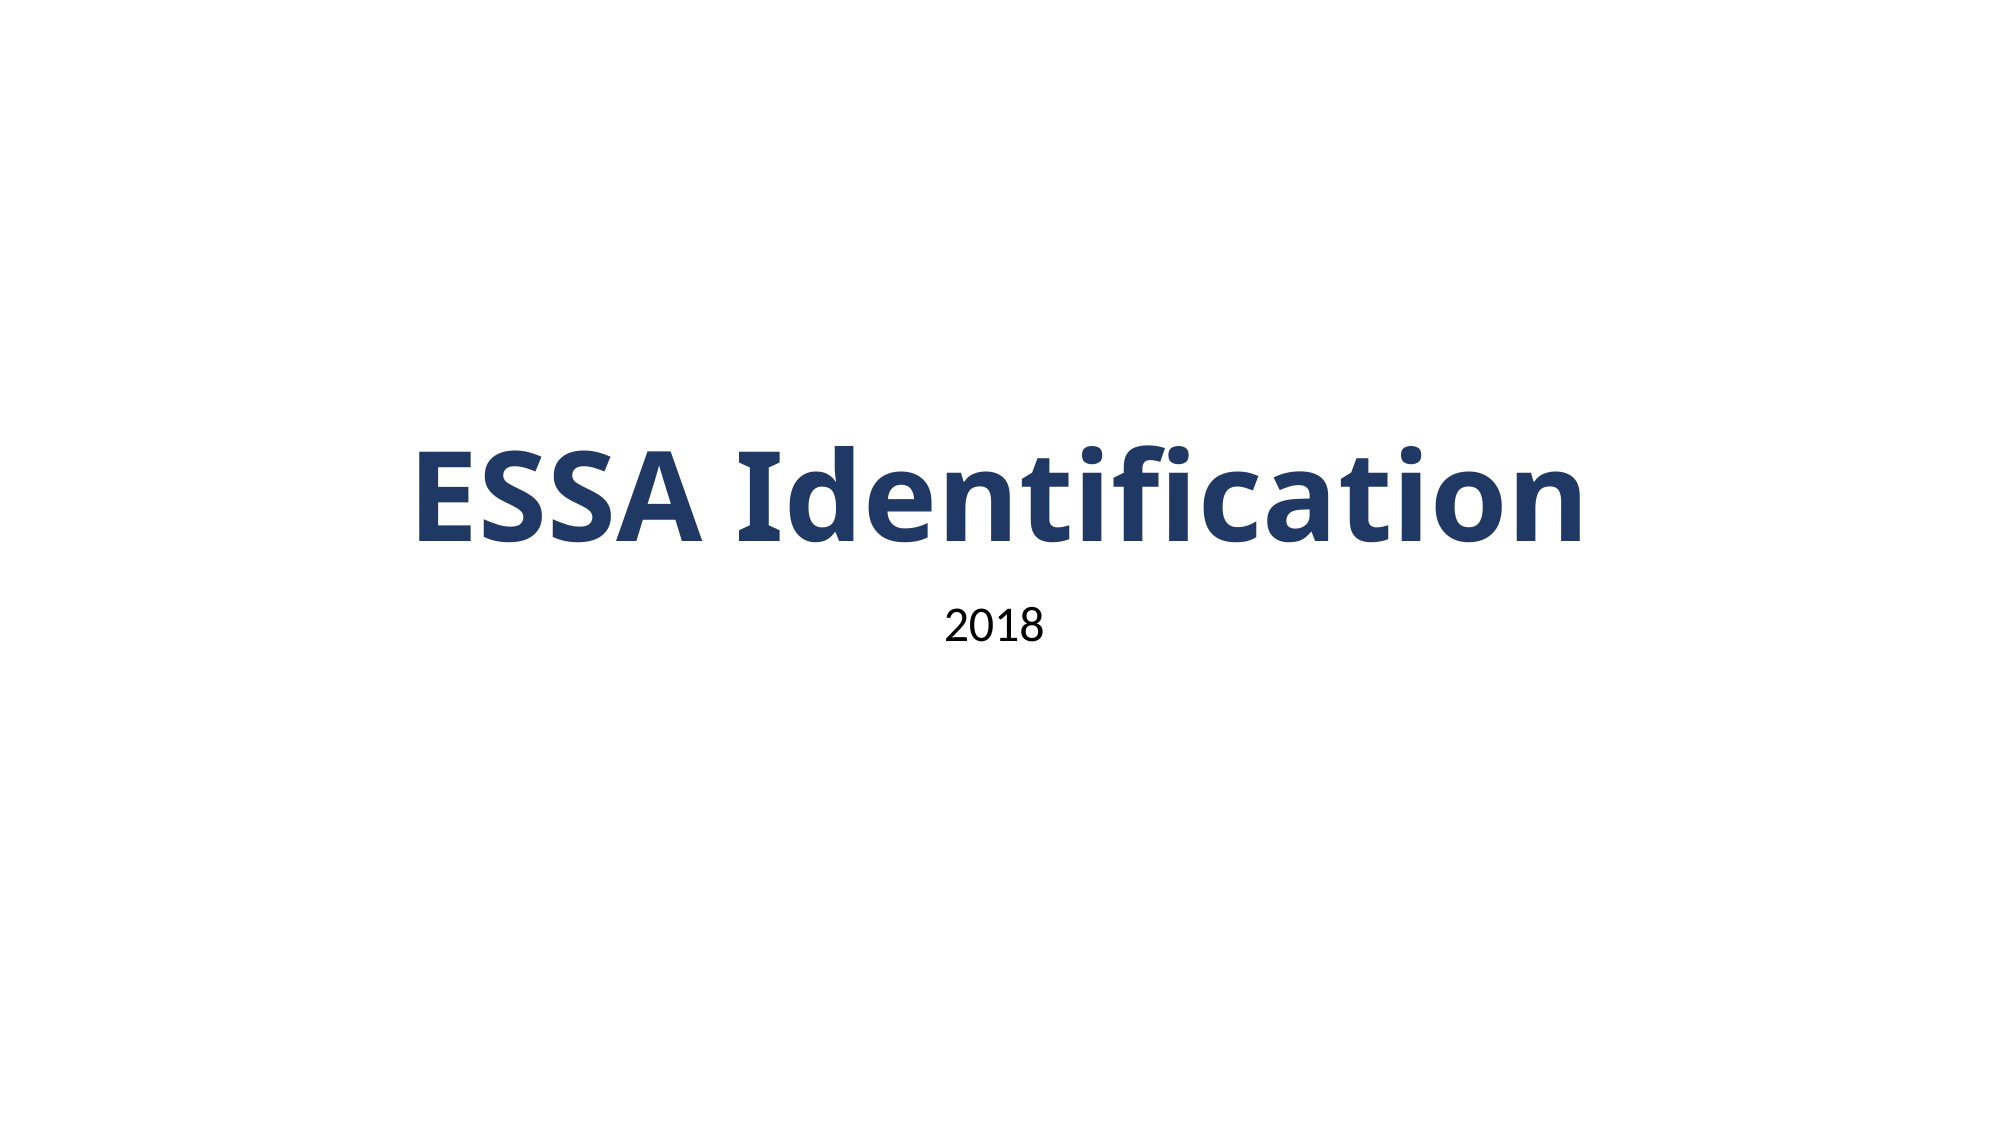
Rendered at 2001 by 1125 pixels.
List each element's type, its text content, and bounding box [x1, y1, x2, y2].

title ESSA Identification [249, 184, 1750, 576]
subtitle 2018 [249, 590, 1750, 863]
